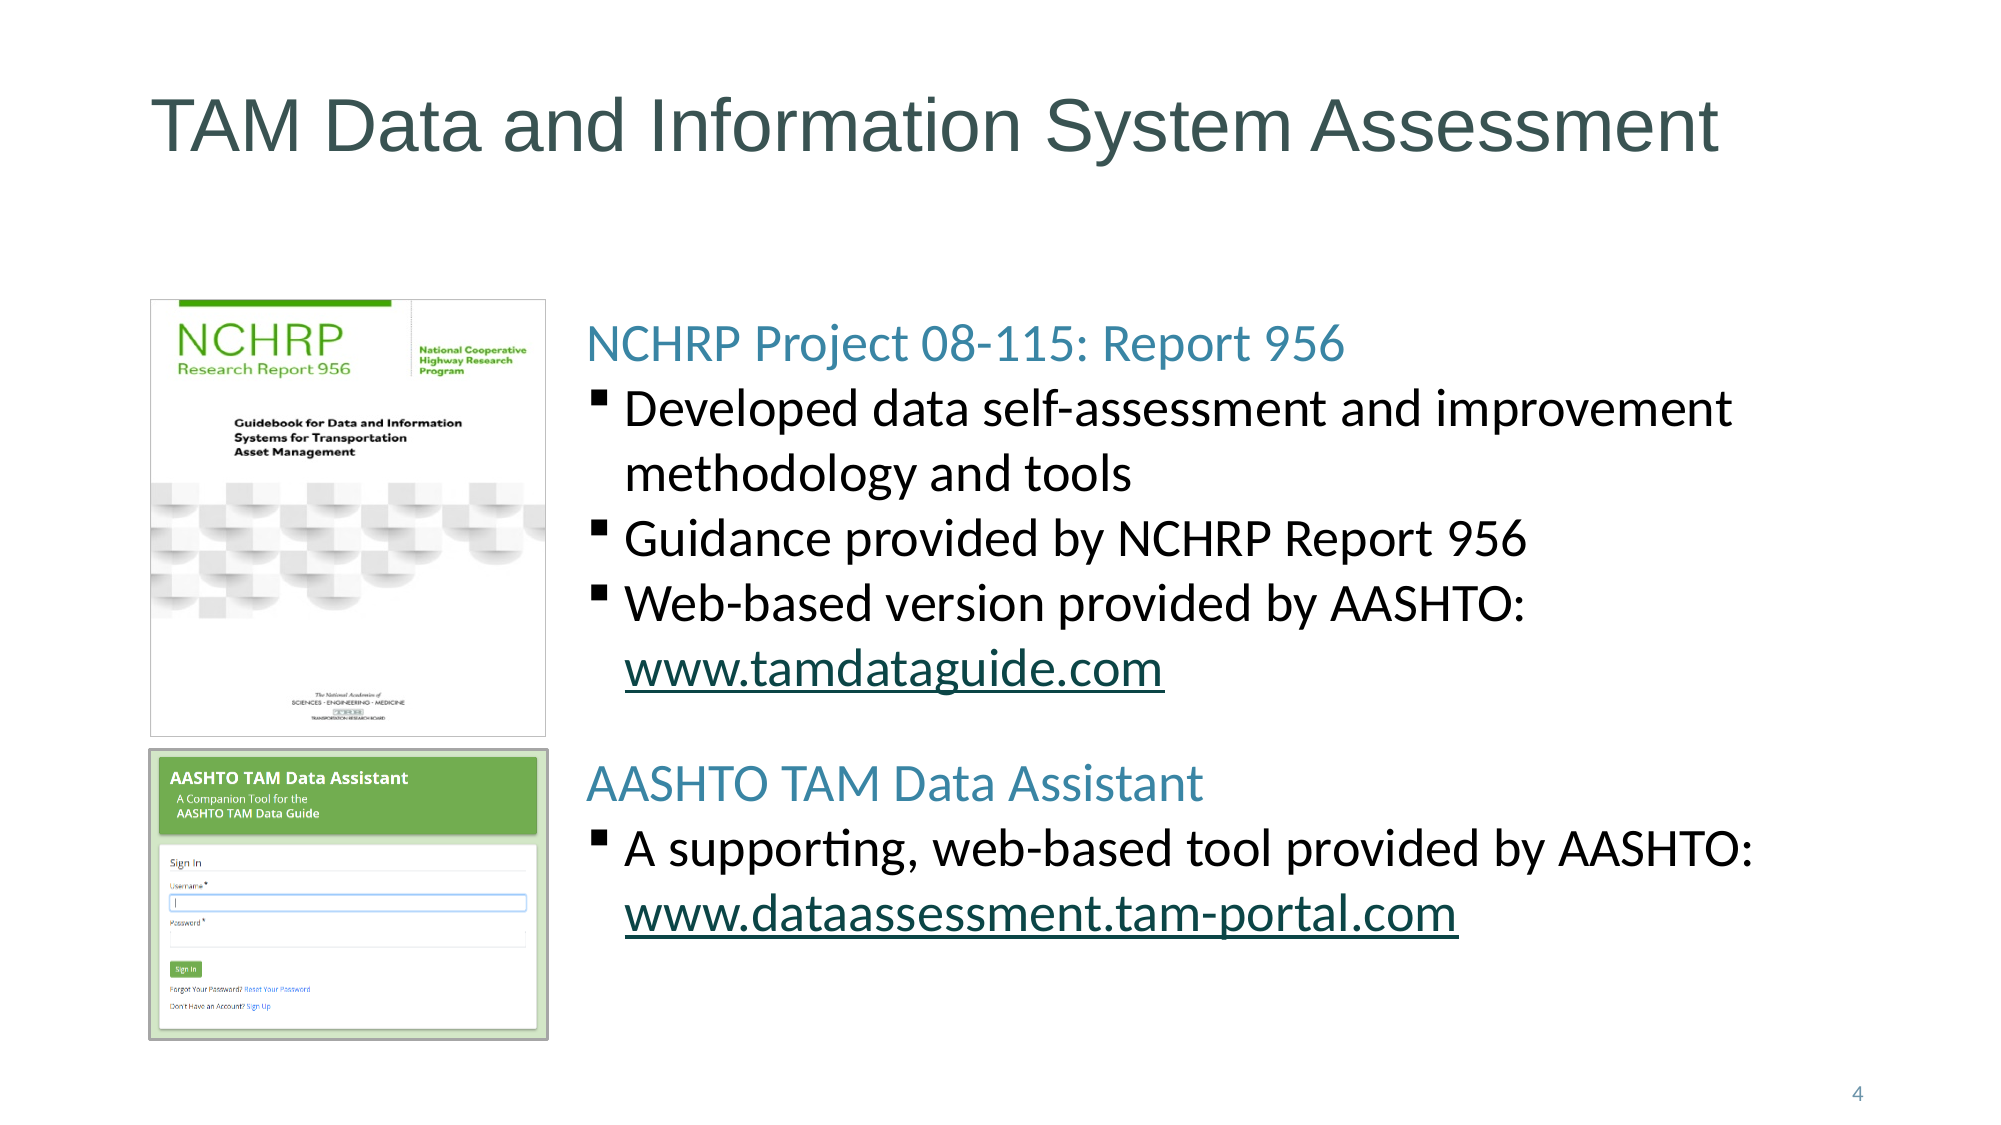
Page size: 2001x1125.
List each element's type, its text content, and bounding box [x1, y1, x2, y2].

text_box 4 [1715, 1070, 2000, 1114]
picture [150, 750, 547, 1039]
title TAM Data and Information System Assessment [150, 76, 1850, 227]
picture [149, 299, 547, 737]
text_box NCHRP Project 08-115: Report 956 Developed data self-assessment and improvement methodology and tools Guidance provided by NCHRP Report 956 Web-based version provided by AASHTO: www.tamdataguide.com AASHTO TAM Data Assistant A supporting, web-based tool provided by AASHTO: www.dataassessment.tam-portal.com [572, 299, 1944, 1070]
